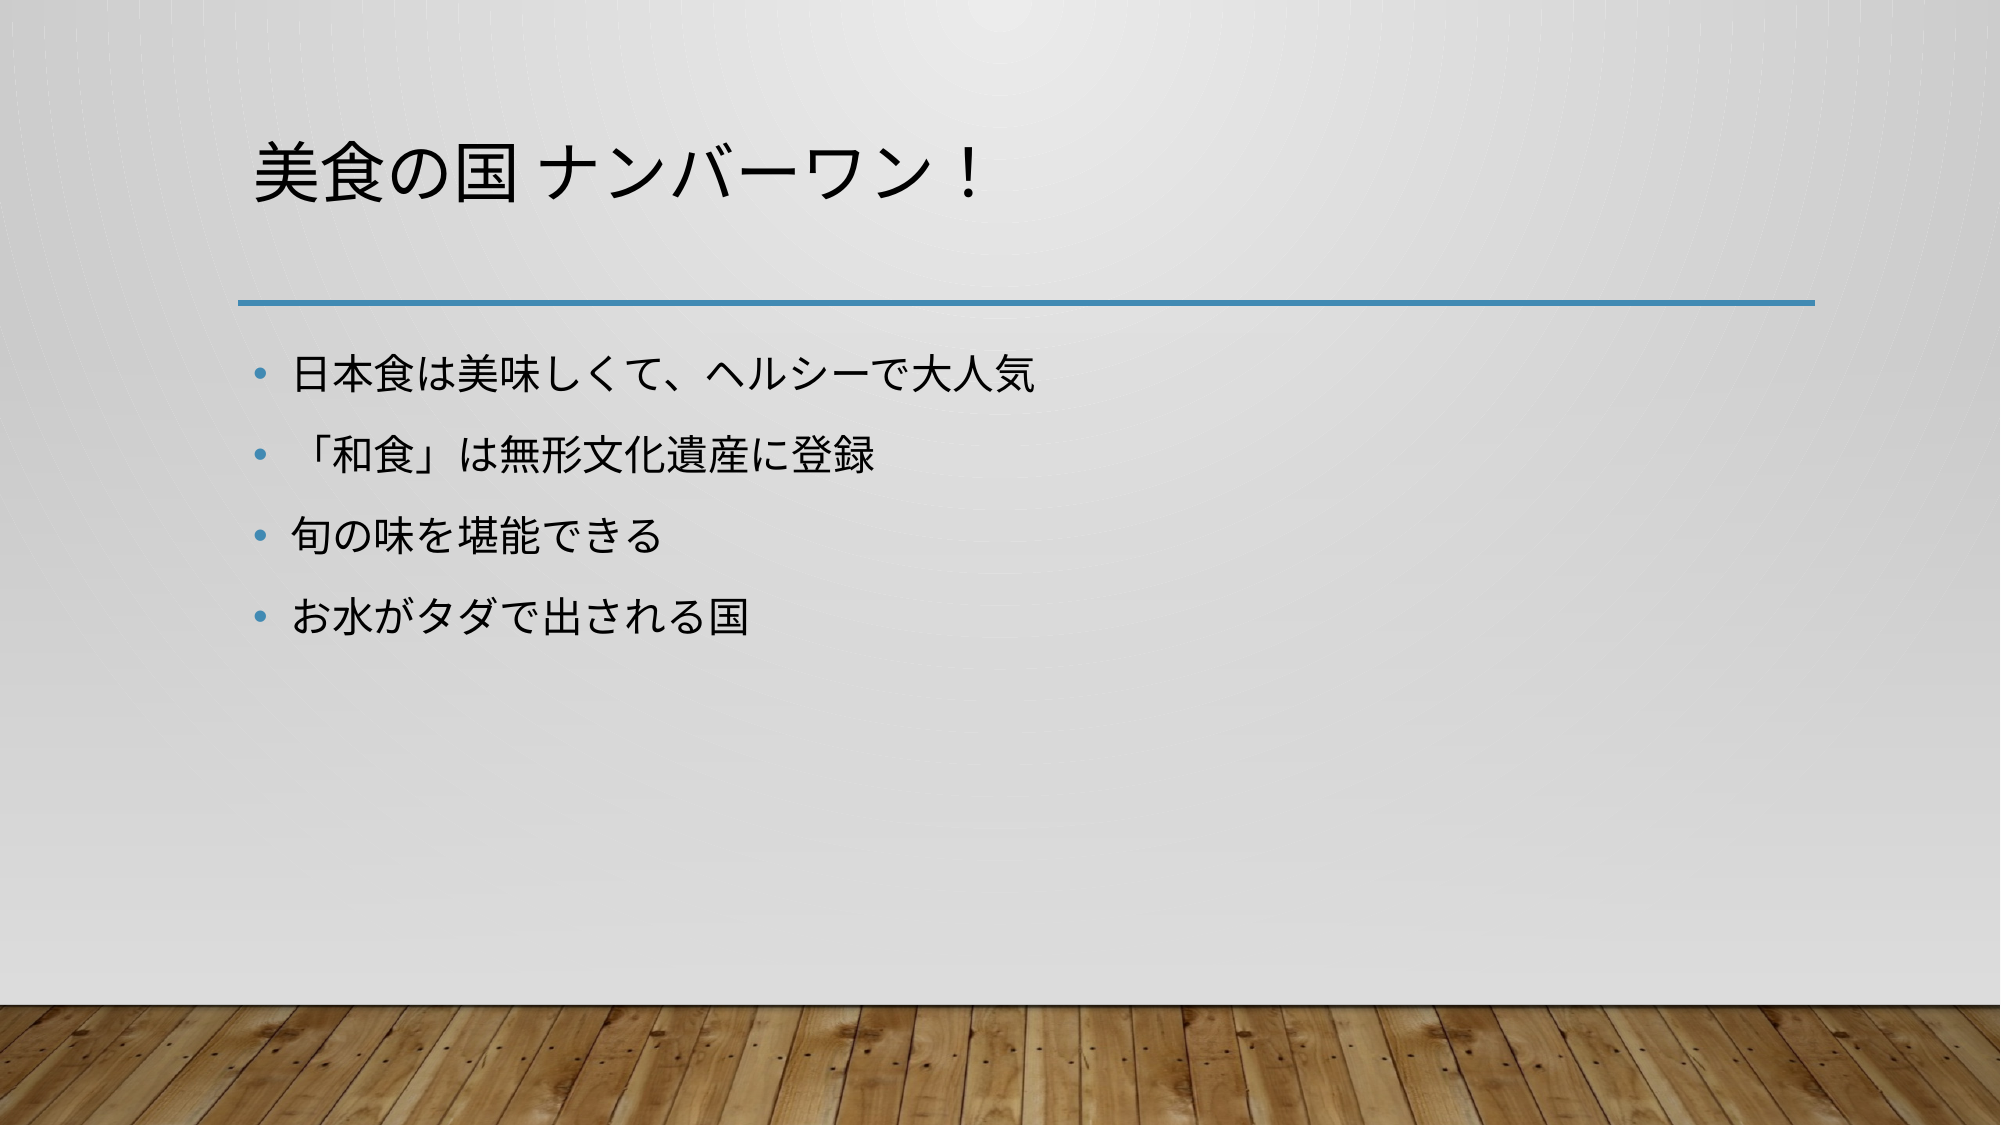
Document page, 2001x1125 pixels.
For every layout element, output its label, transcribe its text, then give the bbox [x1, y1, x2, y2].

title 美食の国 ナンバーワン！ [238, 131, 1814, 305]
list 日本食は美味しくて、ヘルシーで大人気 「和食」は無形文化遺産に登録 旬の味を堪能できる お水がタダで出される国 [238, 330, 1814, 897]
picture [0, 1005, 2000, 1125]
